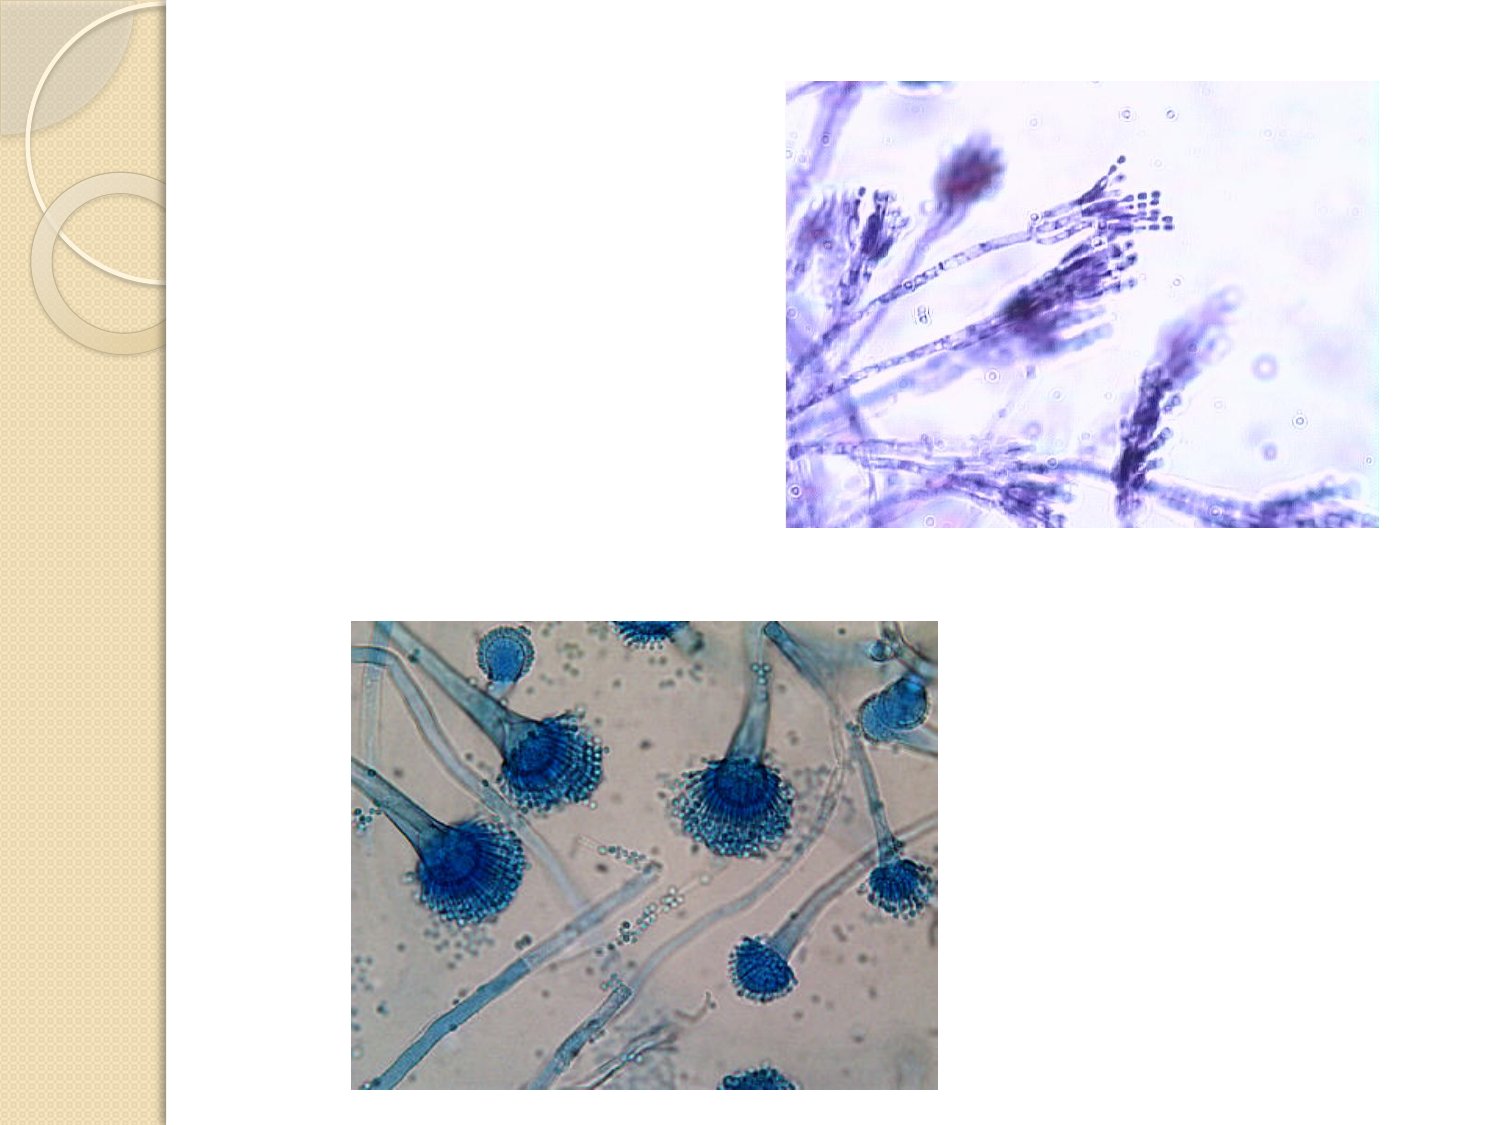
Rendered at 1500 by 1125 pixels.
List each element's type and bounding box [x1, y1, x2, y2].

picture [351, 620, 938, 1091]
picture [784, 81, 1380, 528]
